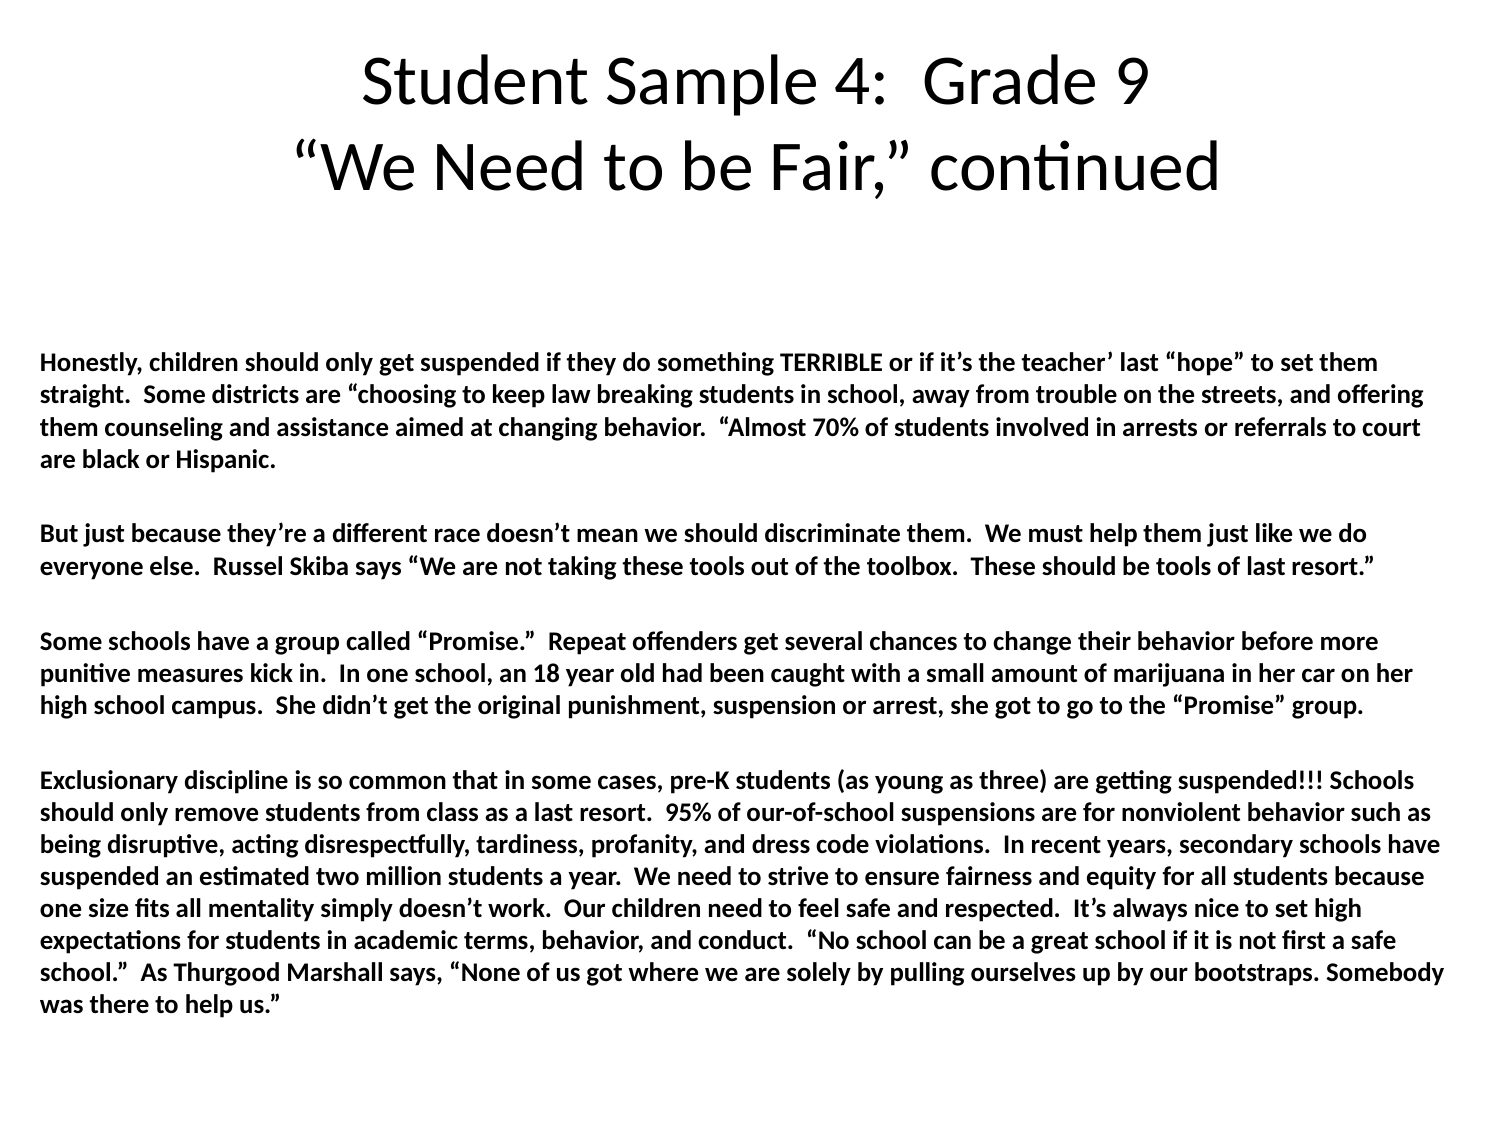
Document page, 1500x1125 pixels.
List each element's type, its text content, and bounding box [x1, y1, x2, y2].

subtitle Honestly, children should only get suspended if they do something TERRIBLE or if it’s the teacher’ last “hope” to set them straight. Some districts are “choosing to keep law breaking students in school, away from trouble on the streets, and offering them counseling and assistance aimed at changing behavior. “Almost 70% of students involved in arrests or referrals to court are black or Hispanic. But just because they’re a different race doesn’t mean we should discriminate them. We must help them just like we do everyone else. Russel Skiba says “We are not taking these tools out of the toolbox. These should be tools of last resort.” Some schools have a group called “Promise.” Repeat offenders get several chances to change their behavior before more punitive measures kick in. In one school, an 18 year old had been caught with a small amount of marijuana in her car on her high school campus. She didn’t get the original punishment, suspension or arrest, she got to go to the “Promise” group. Exclusionary discipline is so common that in some cases, pre-K students (as young as three) are getting suspended!!! Schools should only remove students from class as a last resort. 95% of our-of-school suspensions are for nonviolent behavior such as being disruptive, acting disrespectfully, tardiness, profanity, and dress code violations. In recent years, secondary schools have suspended an estimated two million students a year. We need to strive to ensure fairness and equity for all students because one size fits all mentality simply doesn’t work. Our children need to feel safe and respected. It’s always nice to set high expectations for students in academic terms, behavior, and conduct. “No school can be a great school if it is not first a safe school.” As Thurgood Marshall says, “None of us got where we are solely by pulling ourselves up by our bootstraps. Somebody was there to help us.” [24, 299, 1475, 1063]
title Student Sample 4: Grade 9 “We Need to be Fair,” continued [37, 24, 1475, 213]
